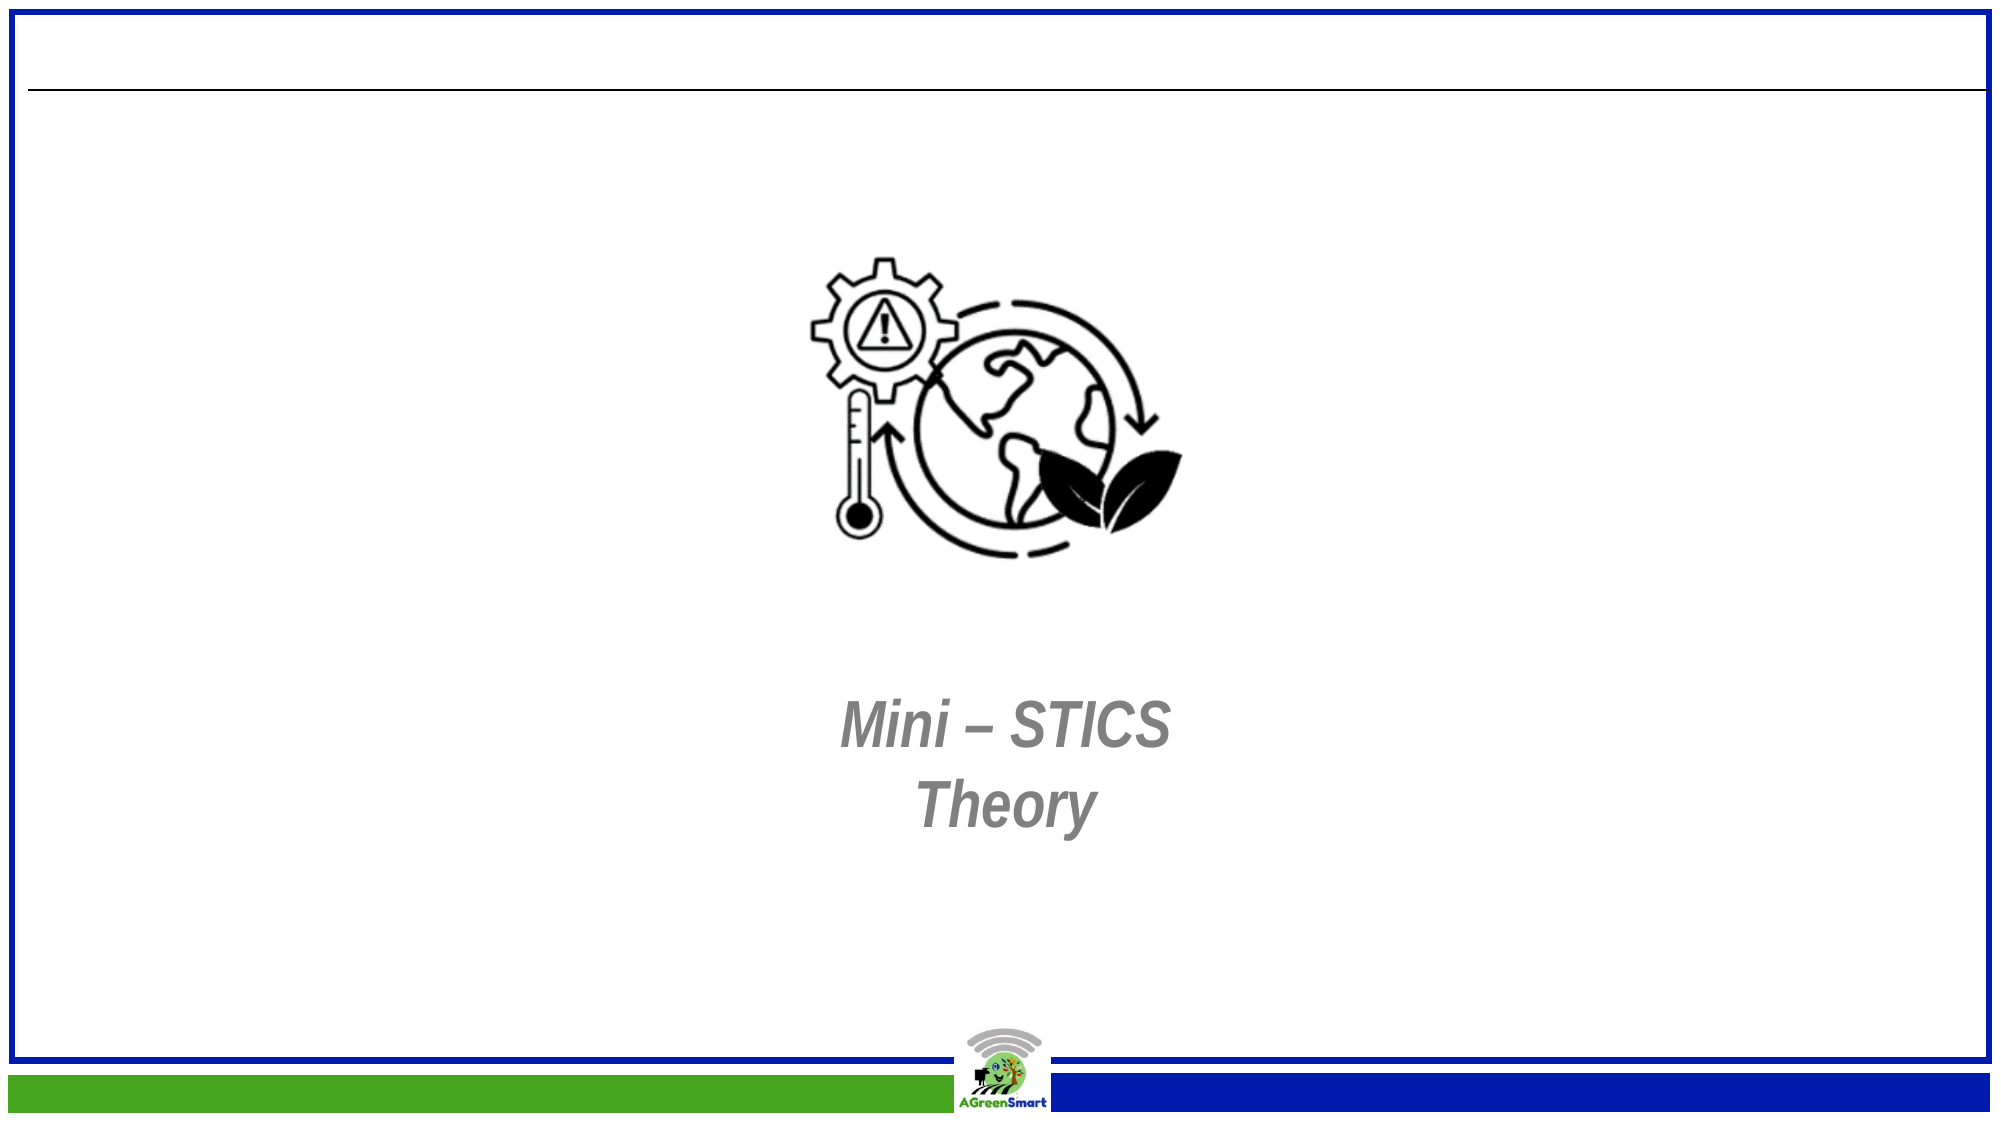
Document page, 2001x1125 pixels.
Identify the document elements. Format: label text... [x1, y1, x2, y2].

text_box Mini – STICS Theory [825, 673, 1187, 848]
picture [804, 243, 1195, 601]
picture [954, 1019, 1051, 1116]
